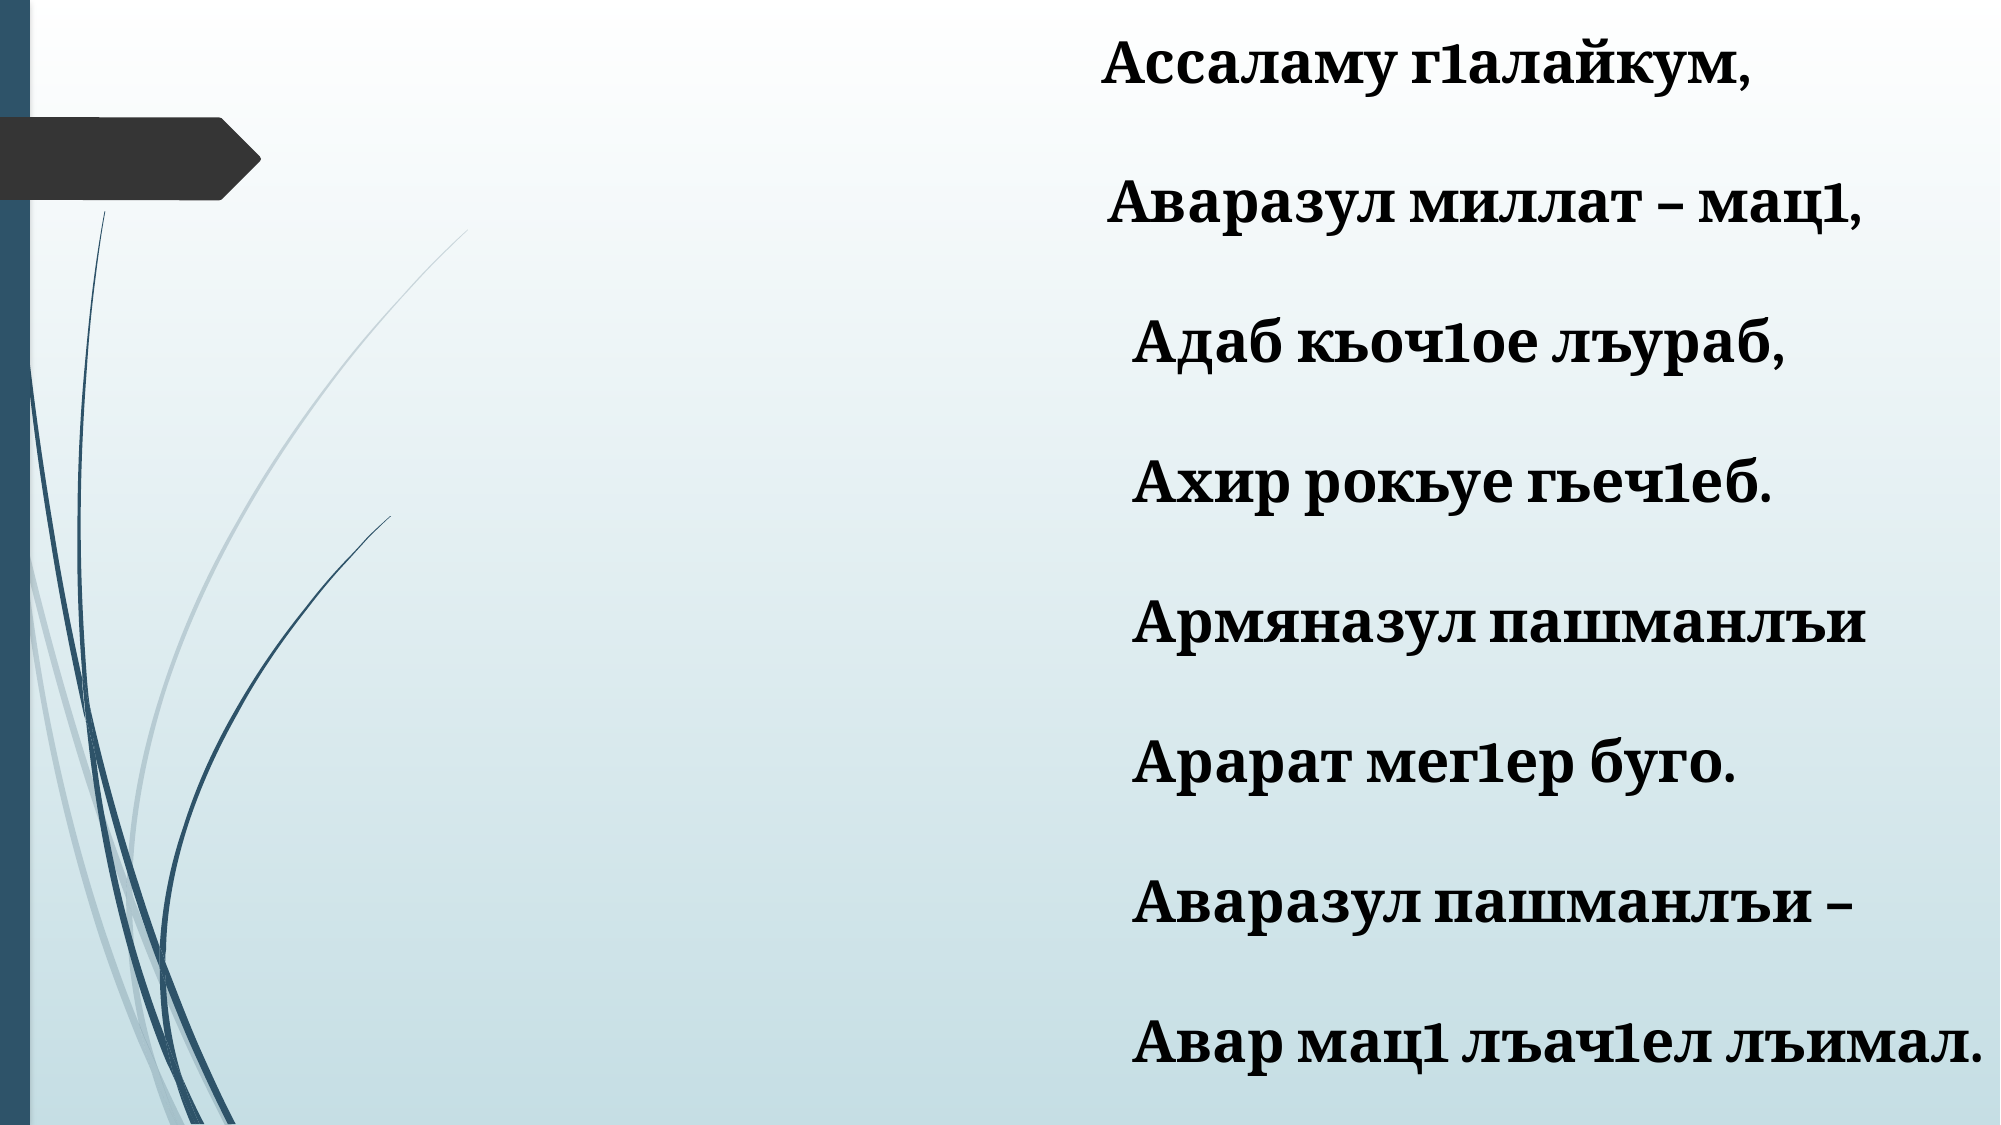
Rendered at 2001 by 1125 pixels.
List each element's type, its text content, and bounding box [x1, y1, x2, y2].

text_box Ассаламу г1алайкум, Аваразул миллат – мац1, Адаб кьоч1ое лъураб, Ахир рокьуе гьеч1еб. Армяназул пашманлъи Арарат мег1ер буго. Аваразул пашманлъи – Авар мац1 лъач1ел лъимал. [1079, 17, 2000, 1125]
